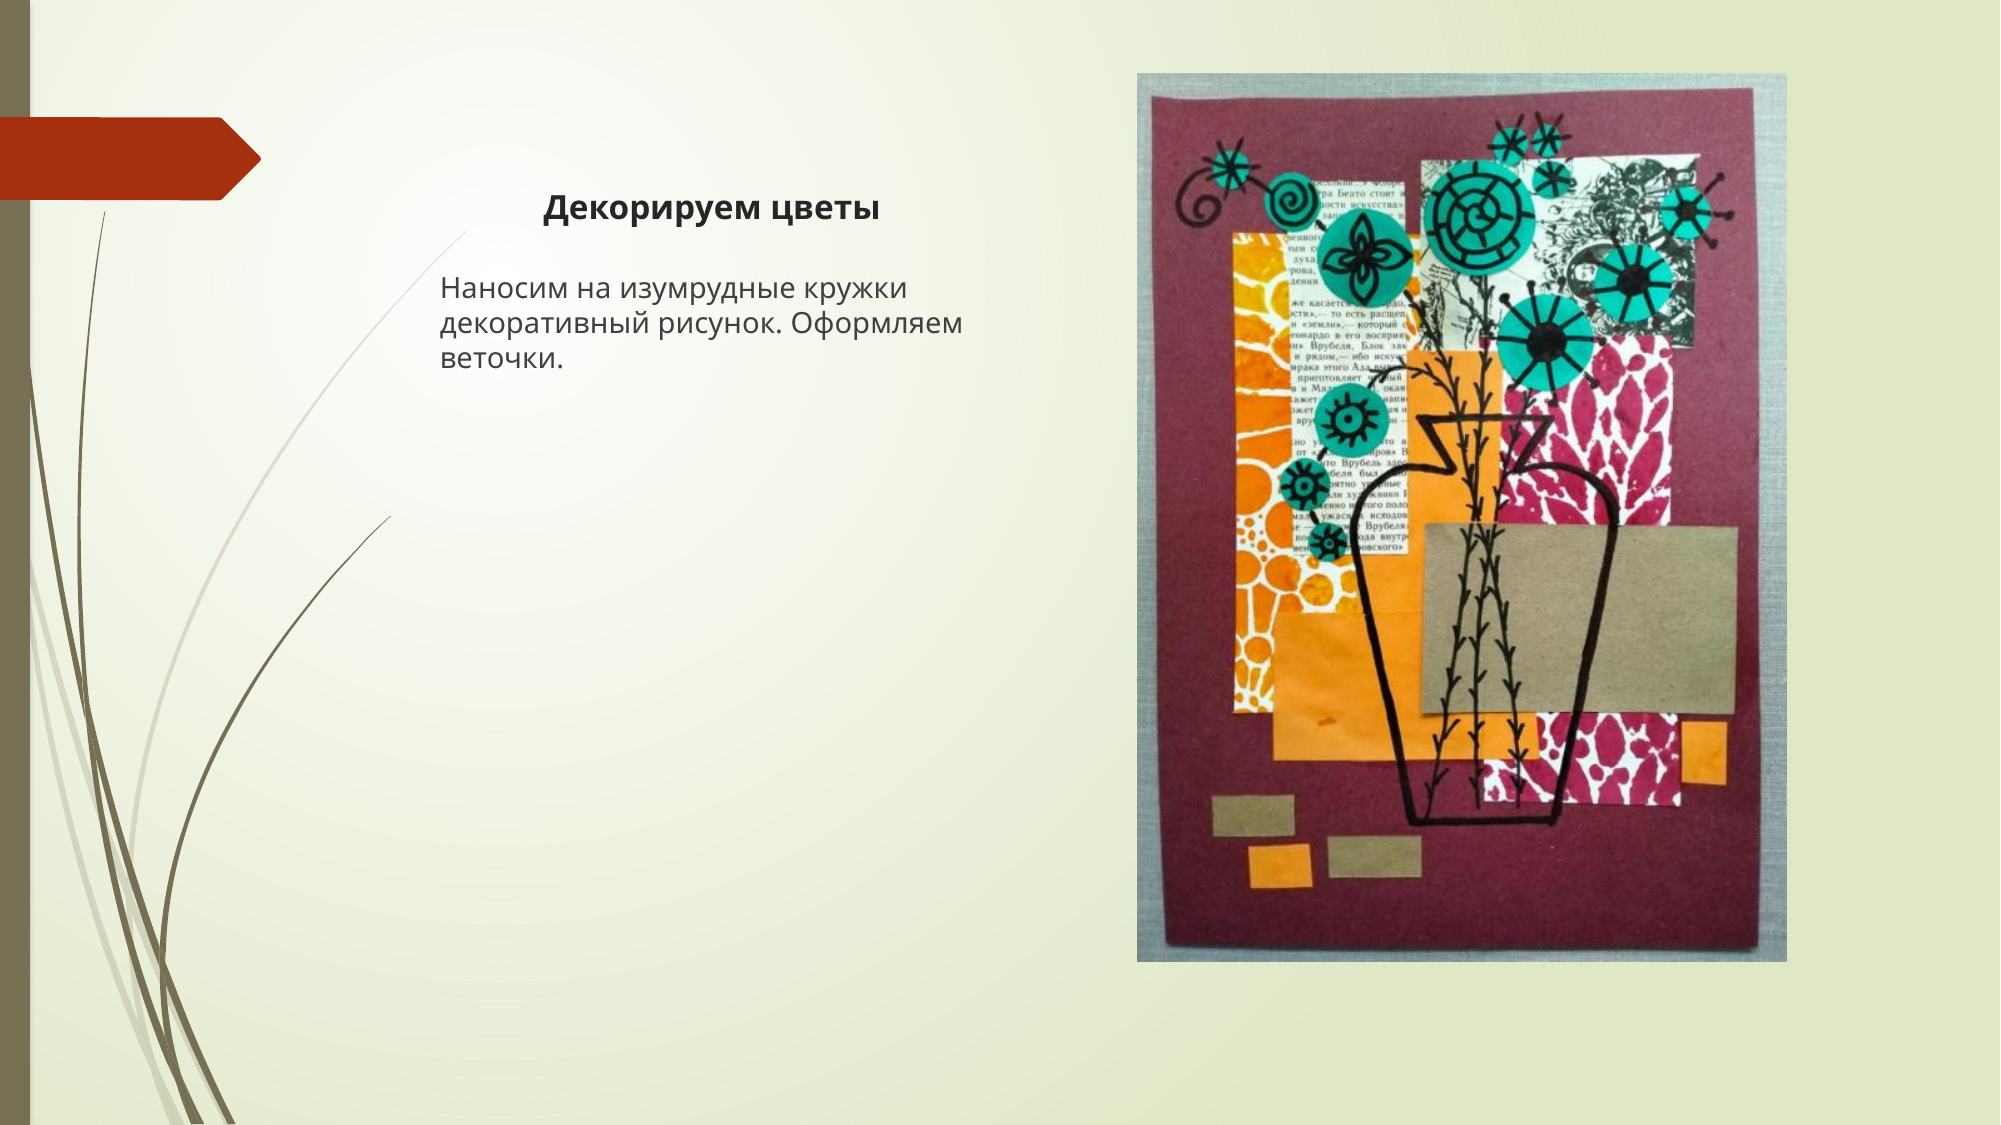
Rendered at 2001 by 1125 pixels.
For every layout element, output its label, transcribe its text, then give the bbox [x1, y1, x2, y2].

list Наносим на изумрудные кружки декоративный рисунок. Оформляем веточки. [424, 262, 1000, 962]
title Декорируем цветы [424, 73, 1000, 234]
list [1137, 72, 1788, 962]
